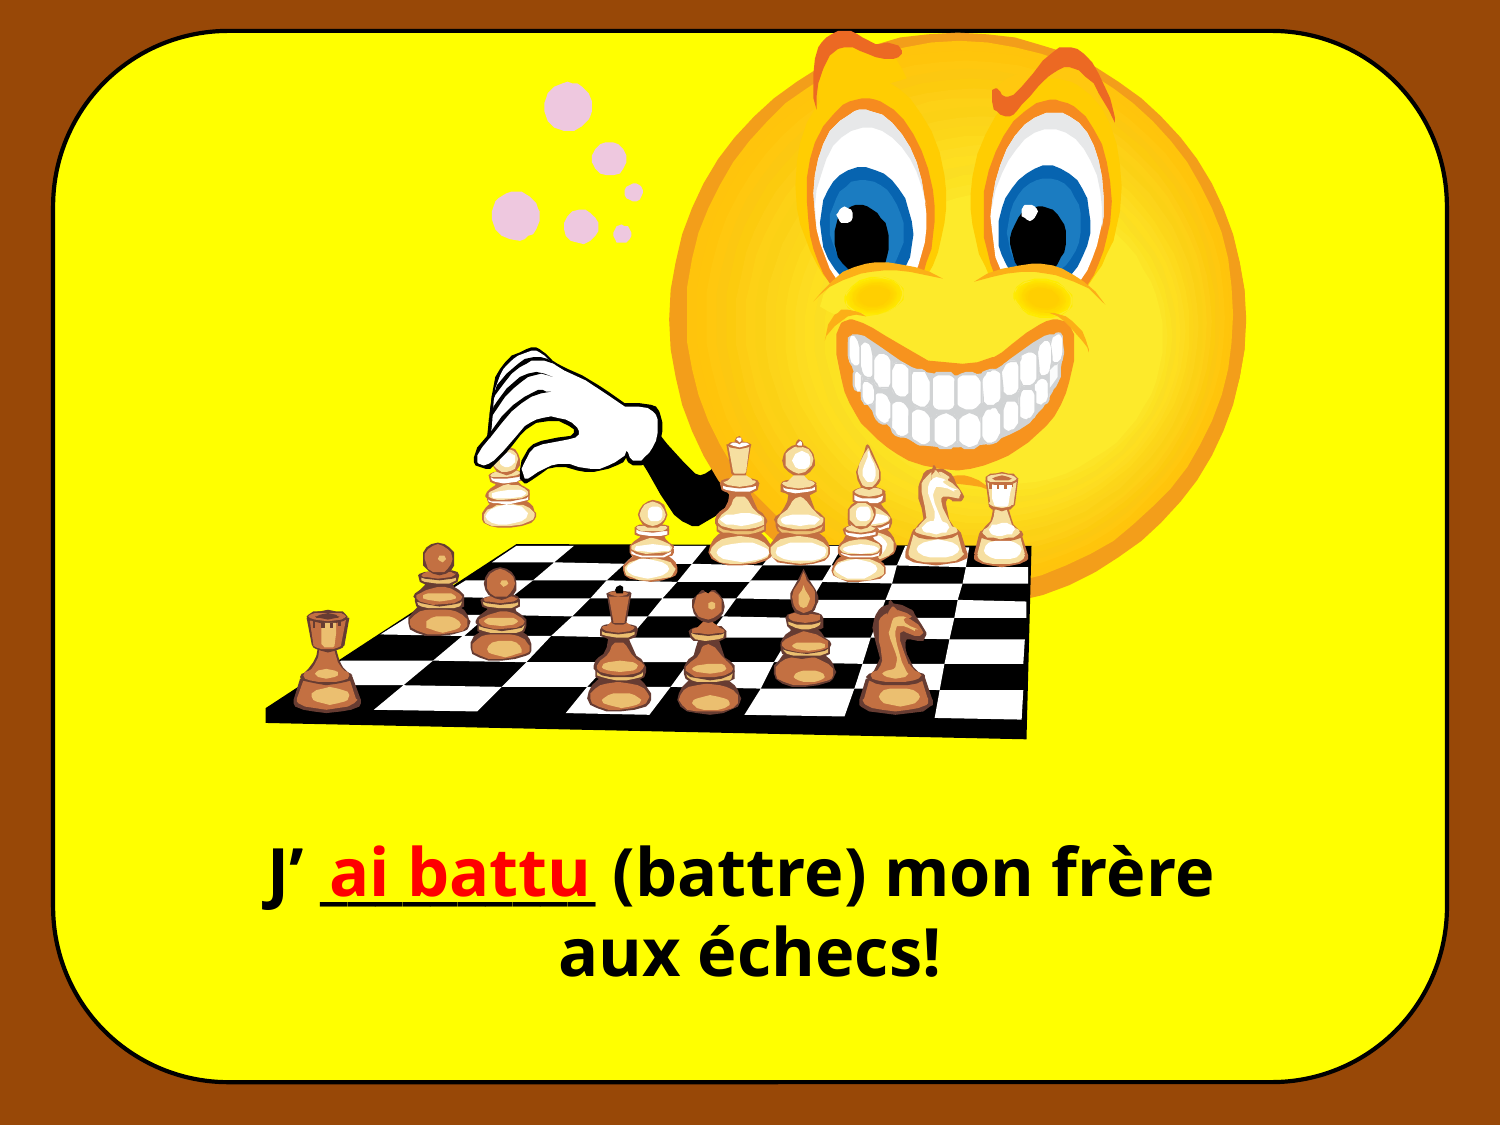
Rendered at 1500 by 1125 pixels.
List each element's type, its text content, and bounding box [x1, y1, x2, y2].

text_box [50, 28, 1450, 822]
text_box J’ __________ (battre) mon frère aux échecs! [41, 822, 1459, 997]
picture [265, 30, 1247, 740]
text_box [75, 997, 1425, 1085]
text_box ai battu [135, 822, 786, 917]
